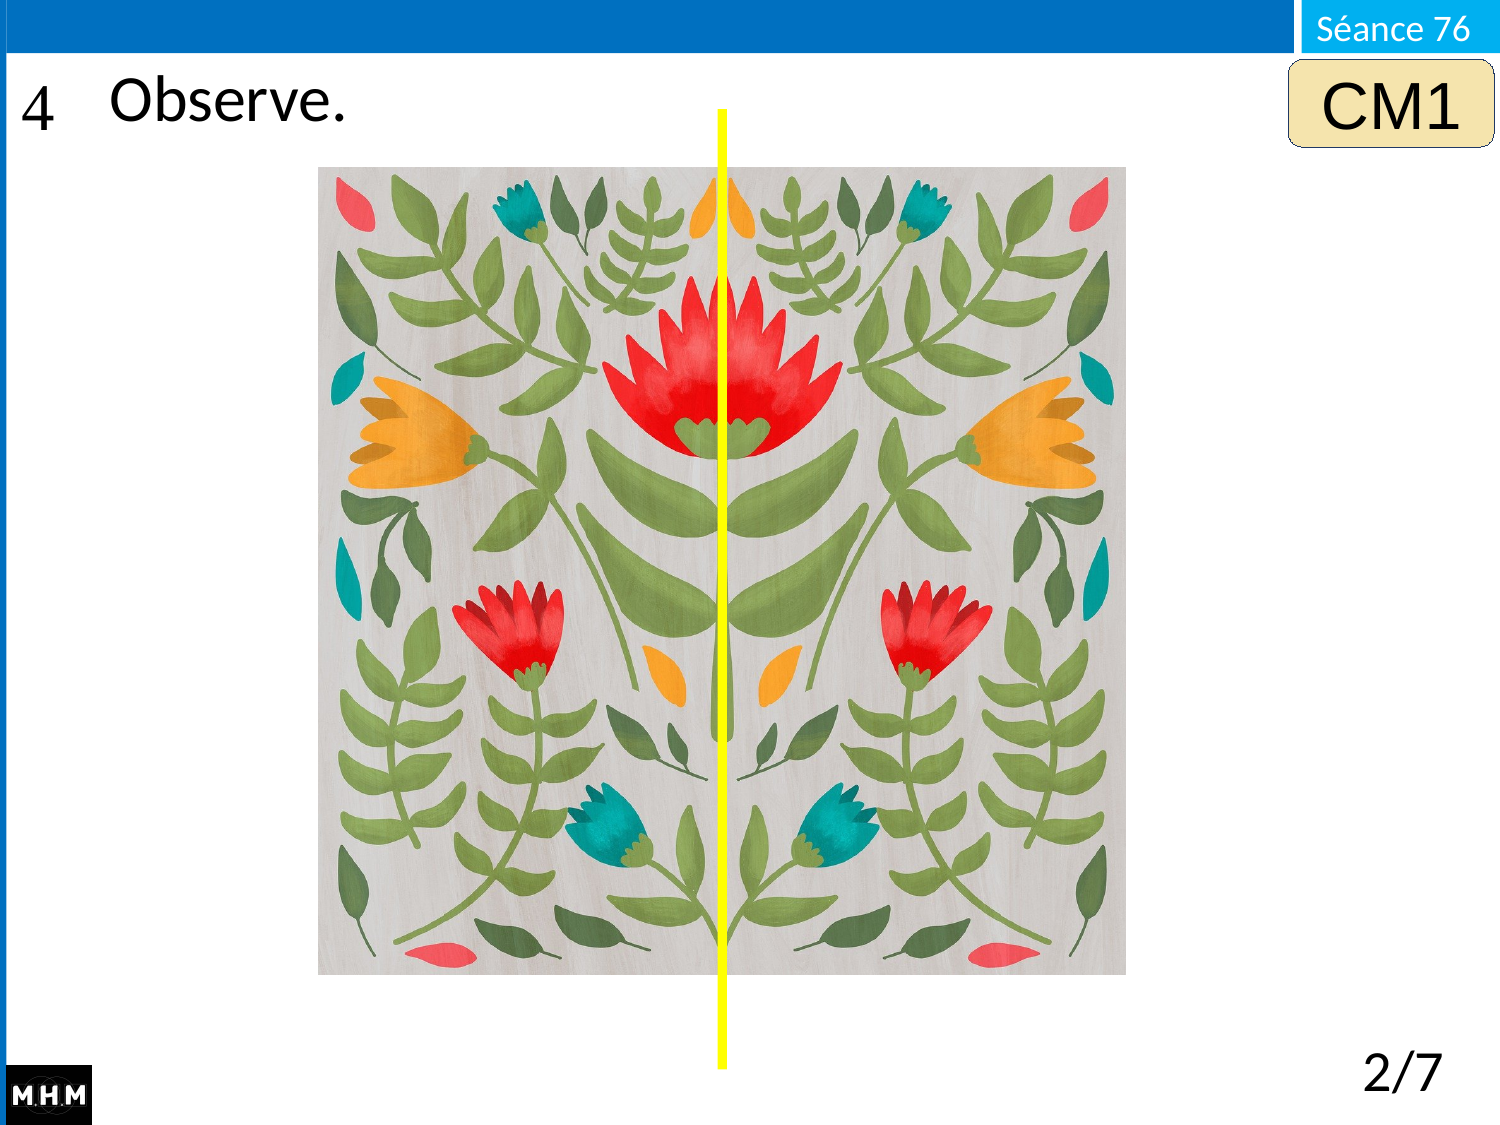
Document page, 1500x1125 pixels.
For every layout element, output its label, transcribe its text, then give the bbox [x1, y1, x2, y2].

text_box 2/7 [1319, 1026, 1488, 1111]
picture [318, 166, 721, 975]
picture [6, 1065, 92, 1125]
text_box CM1 [1288, 59, 1495, 148]
title Observe. [94, 57, 1389, 144]
picture [723, 166, 1127, 975]
